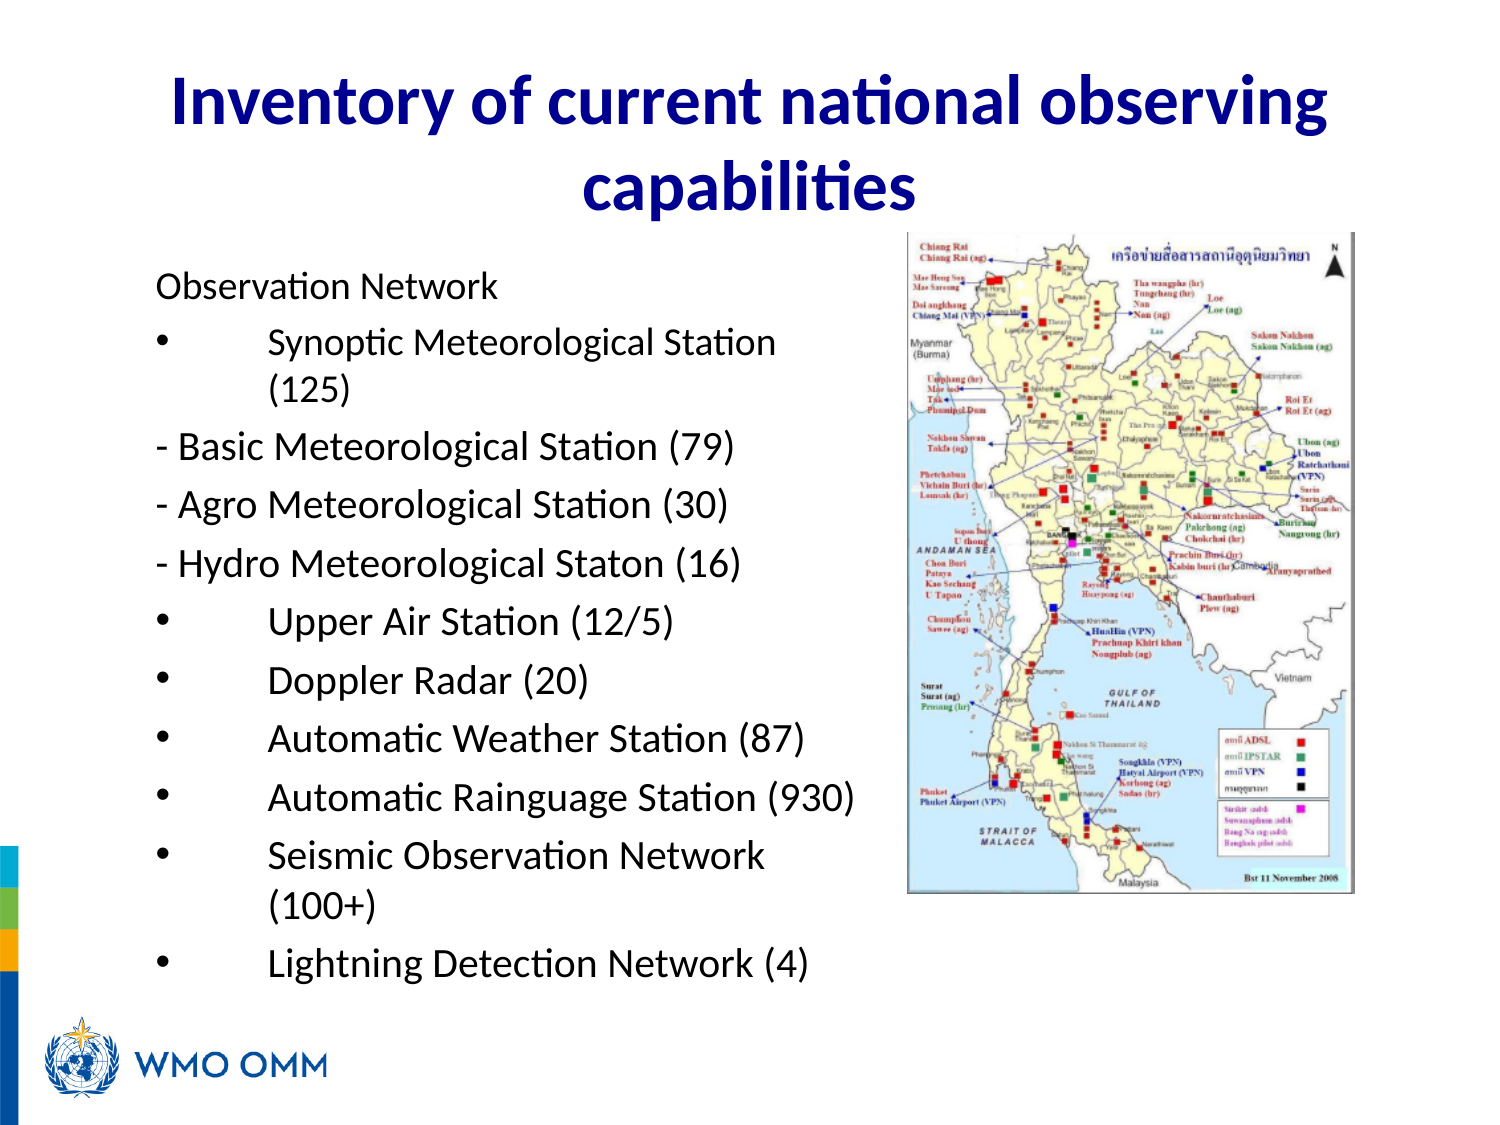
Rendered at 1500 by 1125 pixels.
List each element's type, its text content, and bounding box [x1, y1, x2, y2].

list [907, 232, 1355, 894]
title Inventory of current national observing capabilities [75, 45, 1425, 233]
text_box Observation Network Synoptic Meteorological Station (125) - Basic Meteorological Station (79) - Agro Meteorological Station (30) - Hydro Meteorological Staton (16) Upper Air Station (12/5) Doppler Radar (20) Automatic Weather Station (87) Automatic Rainguage Station (930) Seismic Observation Network (100+) Lightning Detection Network (4) [74, 195, 873, 999]
picture [0, 845, 327, 1125]
